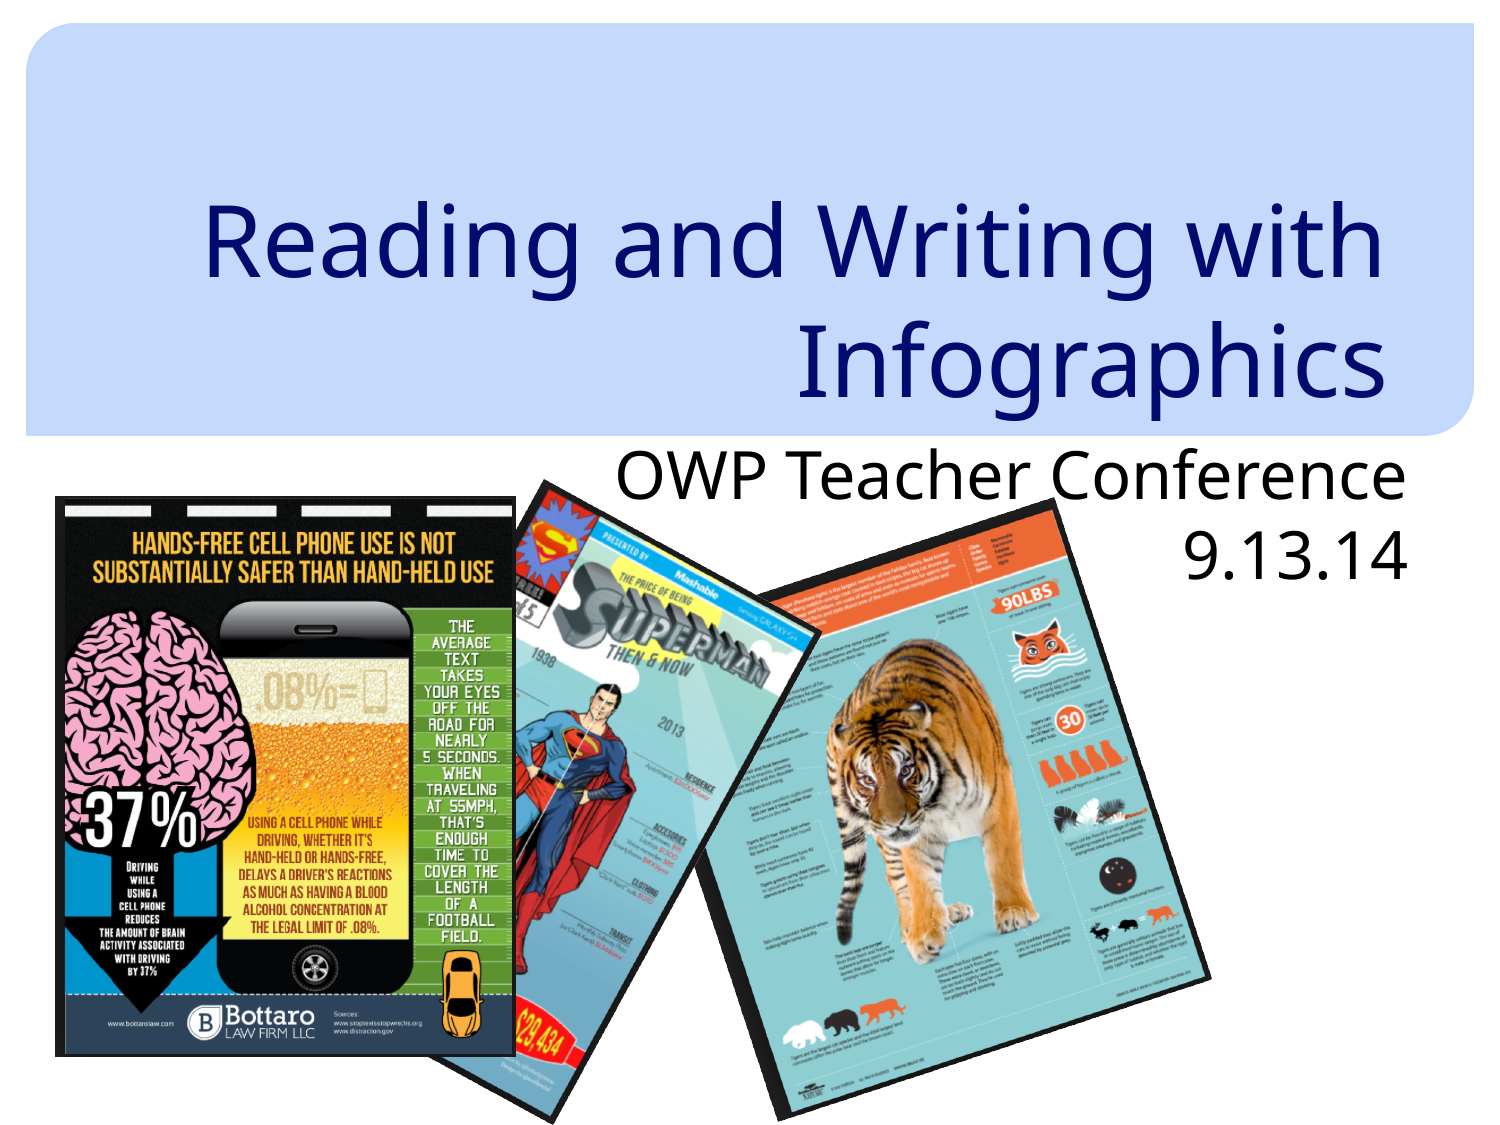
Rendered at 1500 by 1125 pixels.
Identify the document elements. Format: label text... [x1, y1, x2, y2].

subtitle OWP Teacher Conference 9.13.14 [373, 425, 1450, 713]
title Reading and Writing with Infographics [76, 62, 1427, 425]
picture [55, 496, 1211, 1124]
